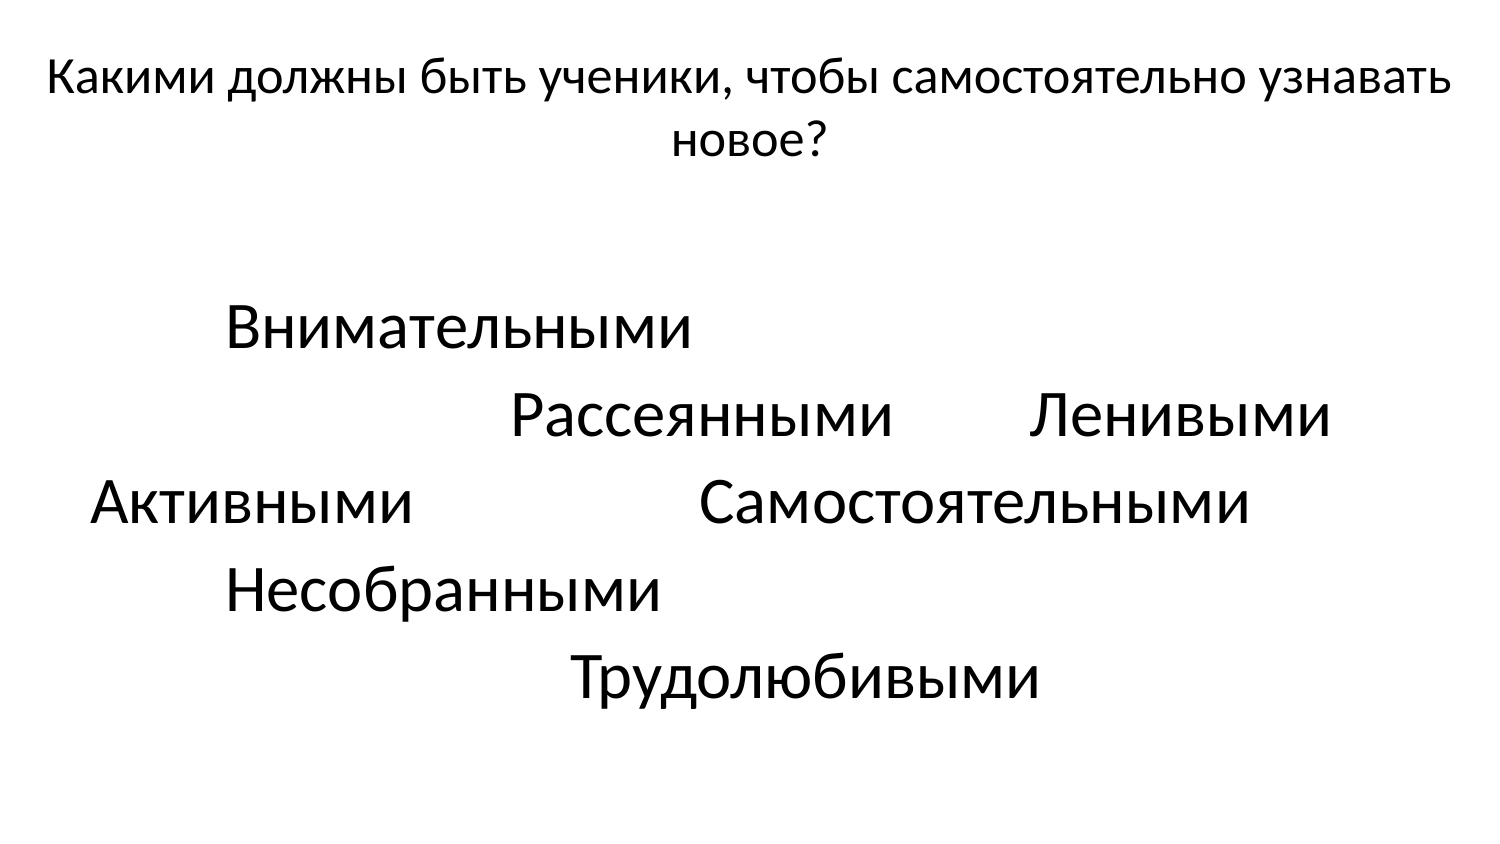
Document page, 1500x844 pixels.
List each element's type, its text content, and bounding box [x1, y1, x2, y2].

list Внимательными Рассеянными Ленивыми Активными Самостоятельными Несобранными Трудолюбивыми [75, 274, 1425, 831]
title Какими должны быть ученики, чтобы самостоятельно узнавать новое? [0, 33, 1500, 175]
